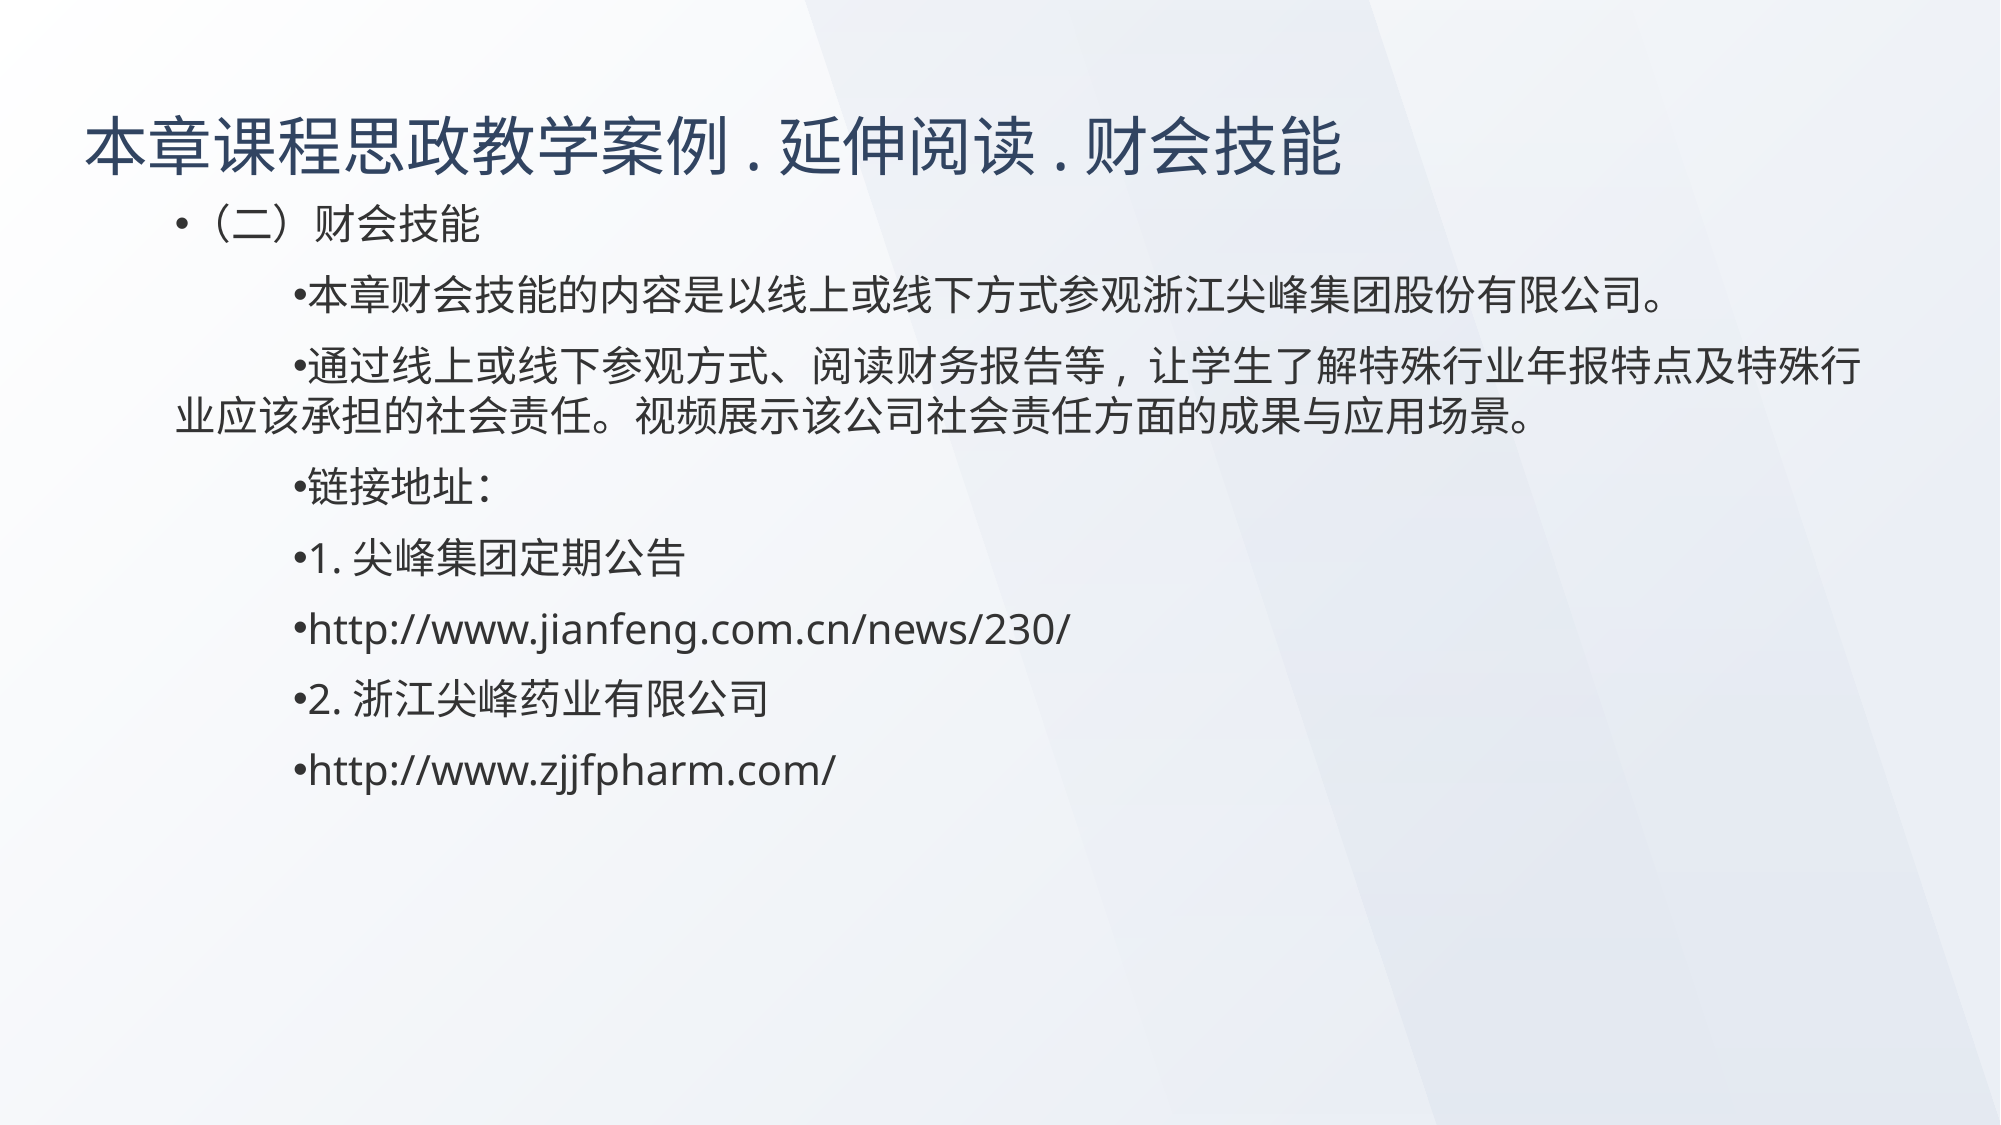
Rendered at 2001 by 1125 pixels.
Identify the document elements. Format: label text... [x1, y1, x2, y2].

list （二）财会技能 本章财会技能的内容是以线上或线下方式参观浙江尖峰集团股份有限公司。 通过线上或线下参观方式、阅读财务报告等, 让学生了解特殊行业年报特点及特殊行业应该承担的社会责任。视频展示该公司社会责任方面的成果与应用场景。 链接地址： 1.尖峰集团定期公告 http://www.jianfeng.com.cn/news/230/ 2.浙江尖峰药业有限公司 http://www.zjjfpharm.com/ [137, 183, 1863, 1060]
title 本章课程思政教学案例.延伸阅读.财会技能 [83, 100, 1361, 184]
